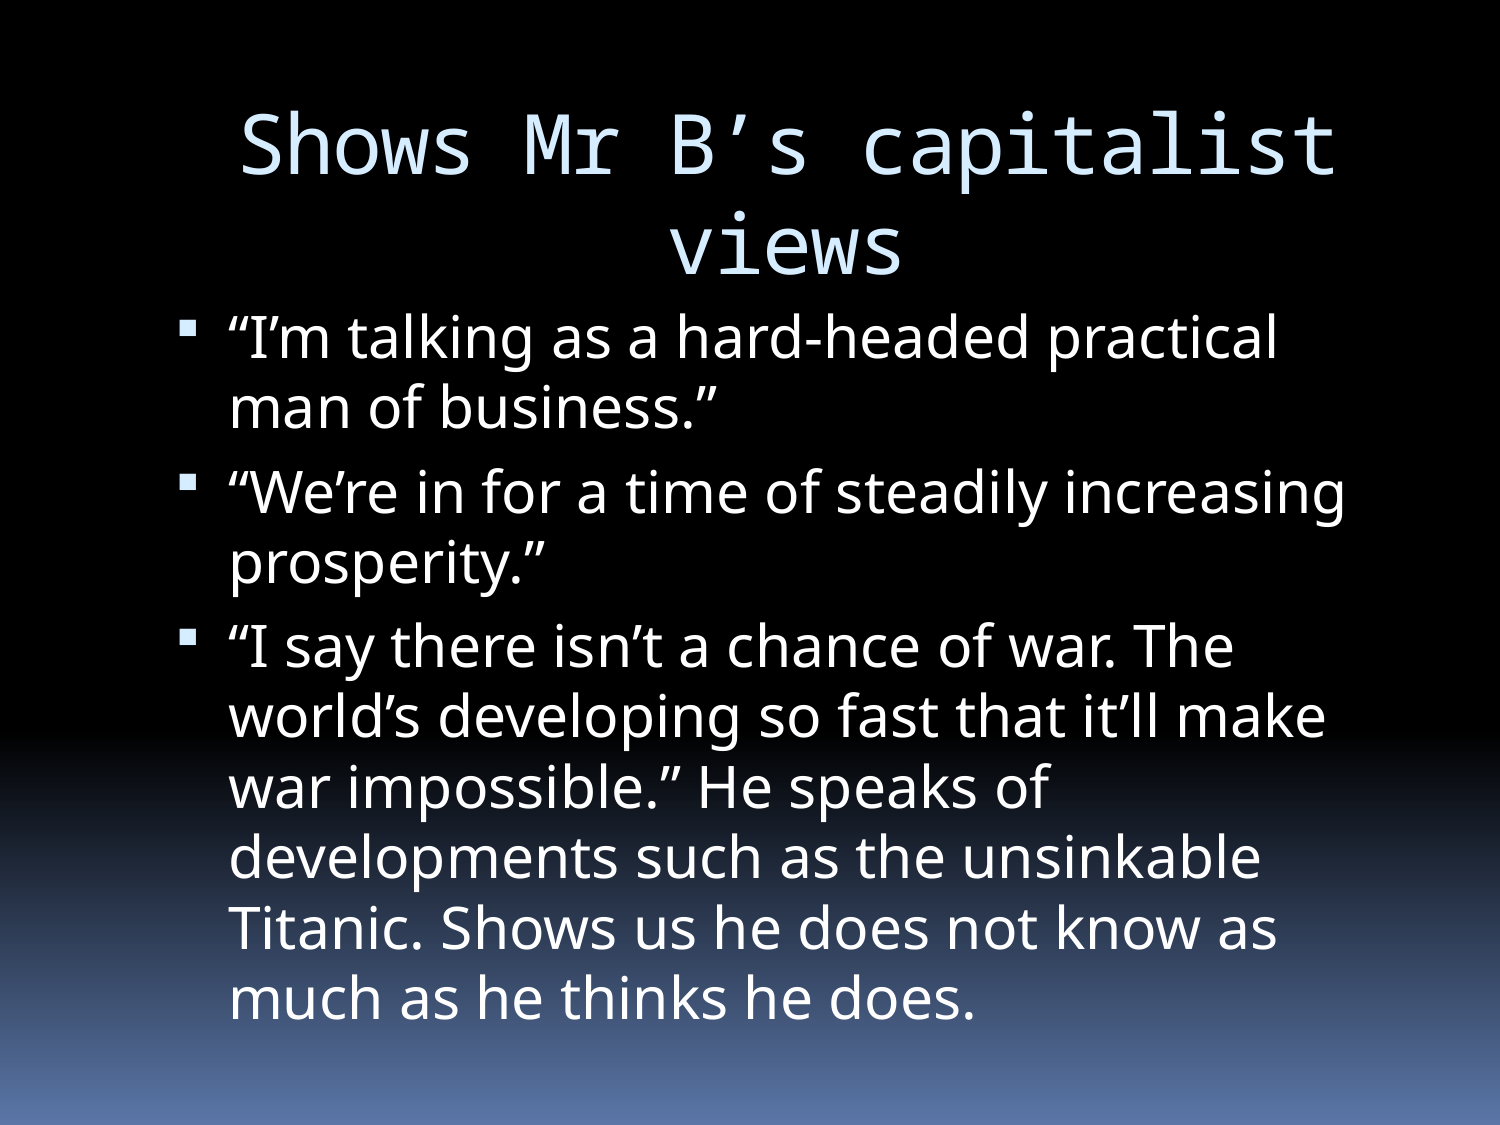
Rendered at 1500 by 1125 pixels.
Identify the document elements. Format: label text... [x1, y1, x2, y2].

list “I’m talking as a hard-headed practical man of business.” “We’re in for a time of steadily increasing prosperity.” “I say there isn’t a chance of war. The world’s developing so fast that it’ll make war impossible.” He speaks of developments such as the unsinkable Titanic. Shows us he does not know as much as he thinks he does. [150, 292, 1425, 1043]
title Shows Mr B’s capitalist views [150, 83, 1425, 234]
